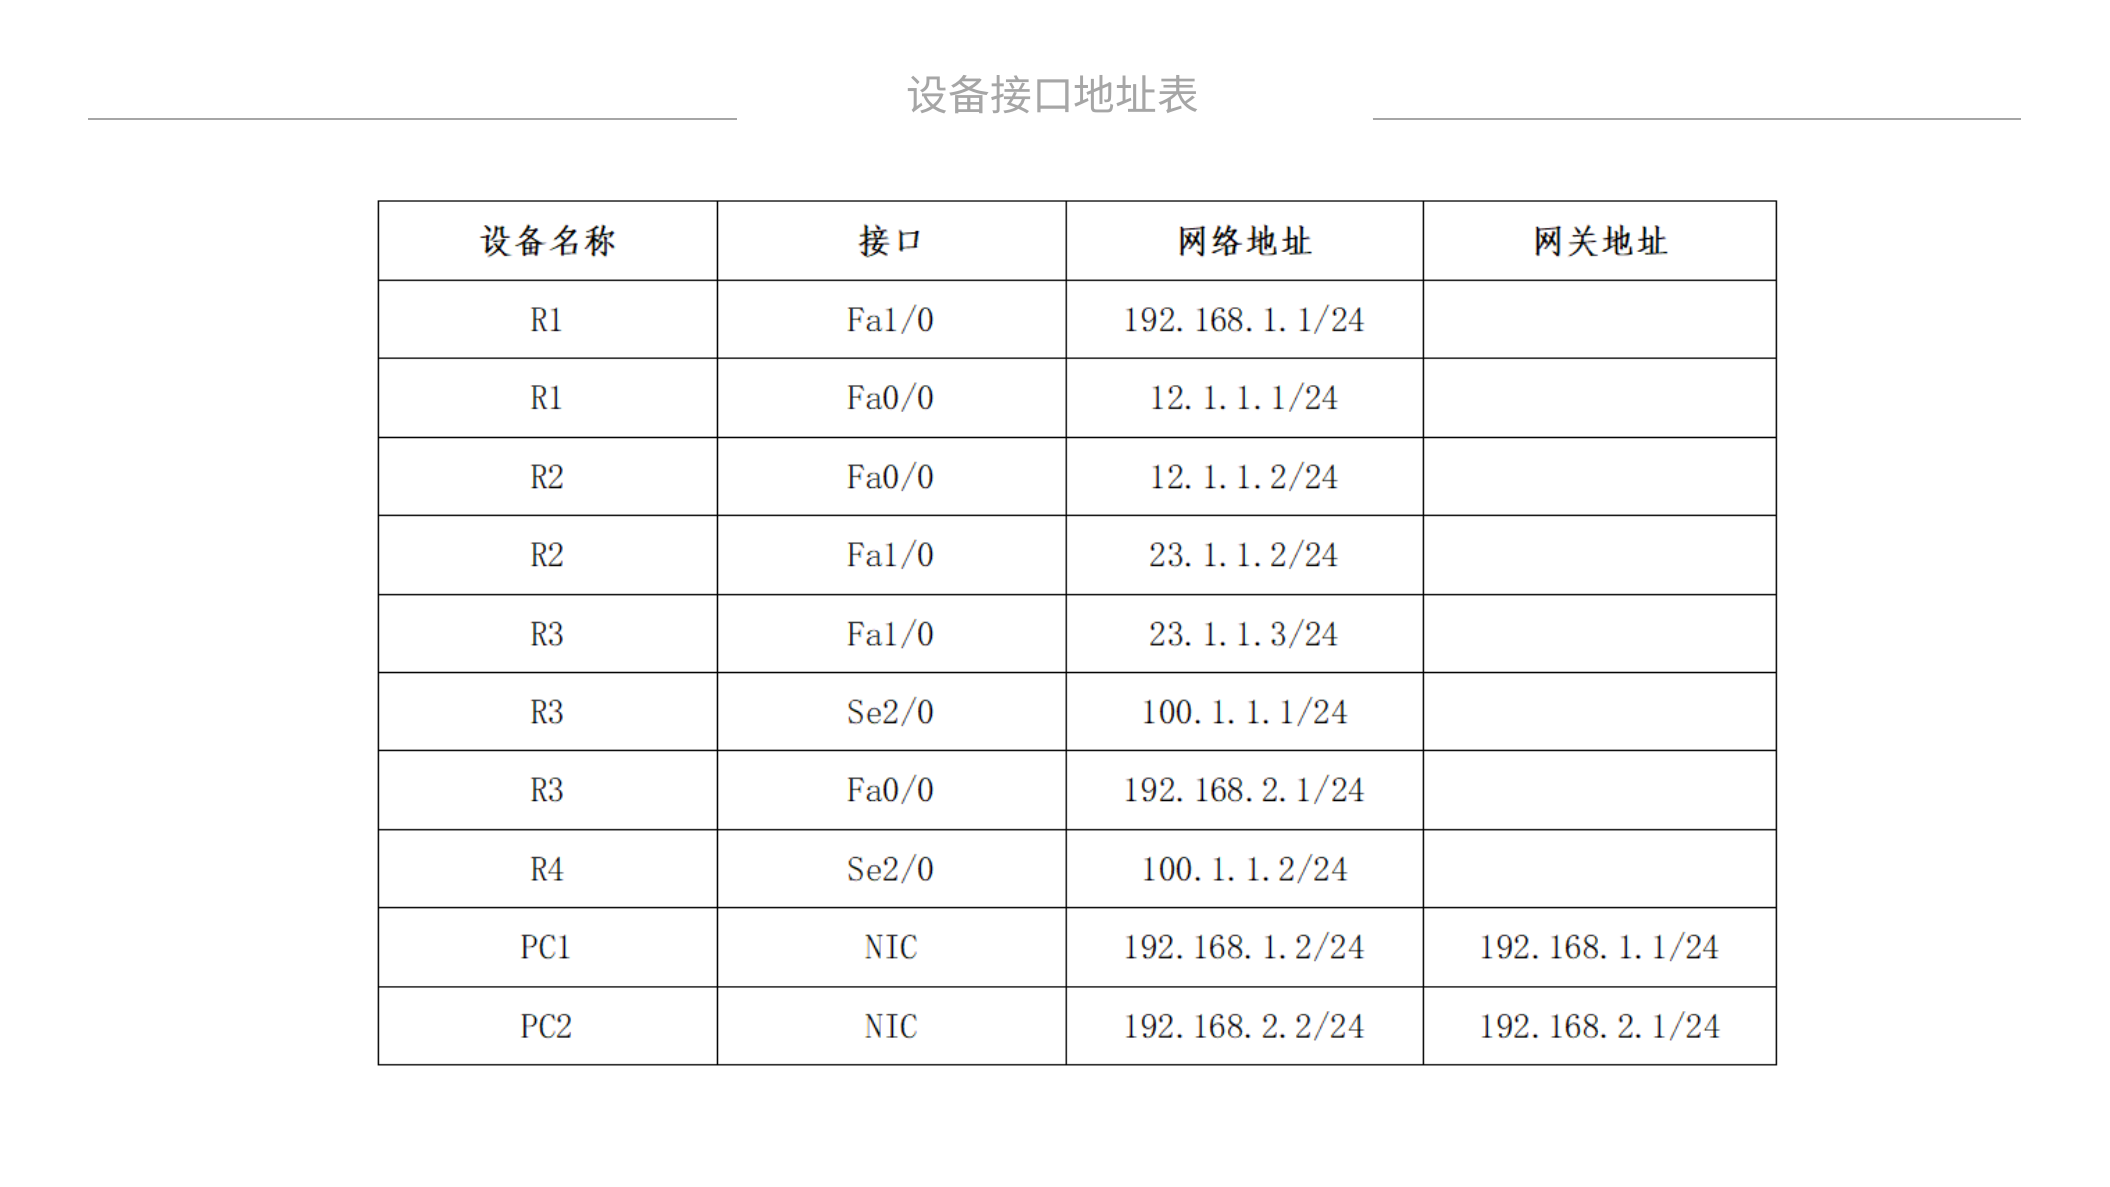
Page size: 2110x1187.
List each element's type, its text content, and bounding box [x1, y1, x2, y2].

picture [364, 188, 1787, 1074]
text_box 设备接口地址表 [729, 68, 1377, 119]
